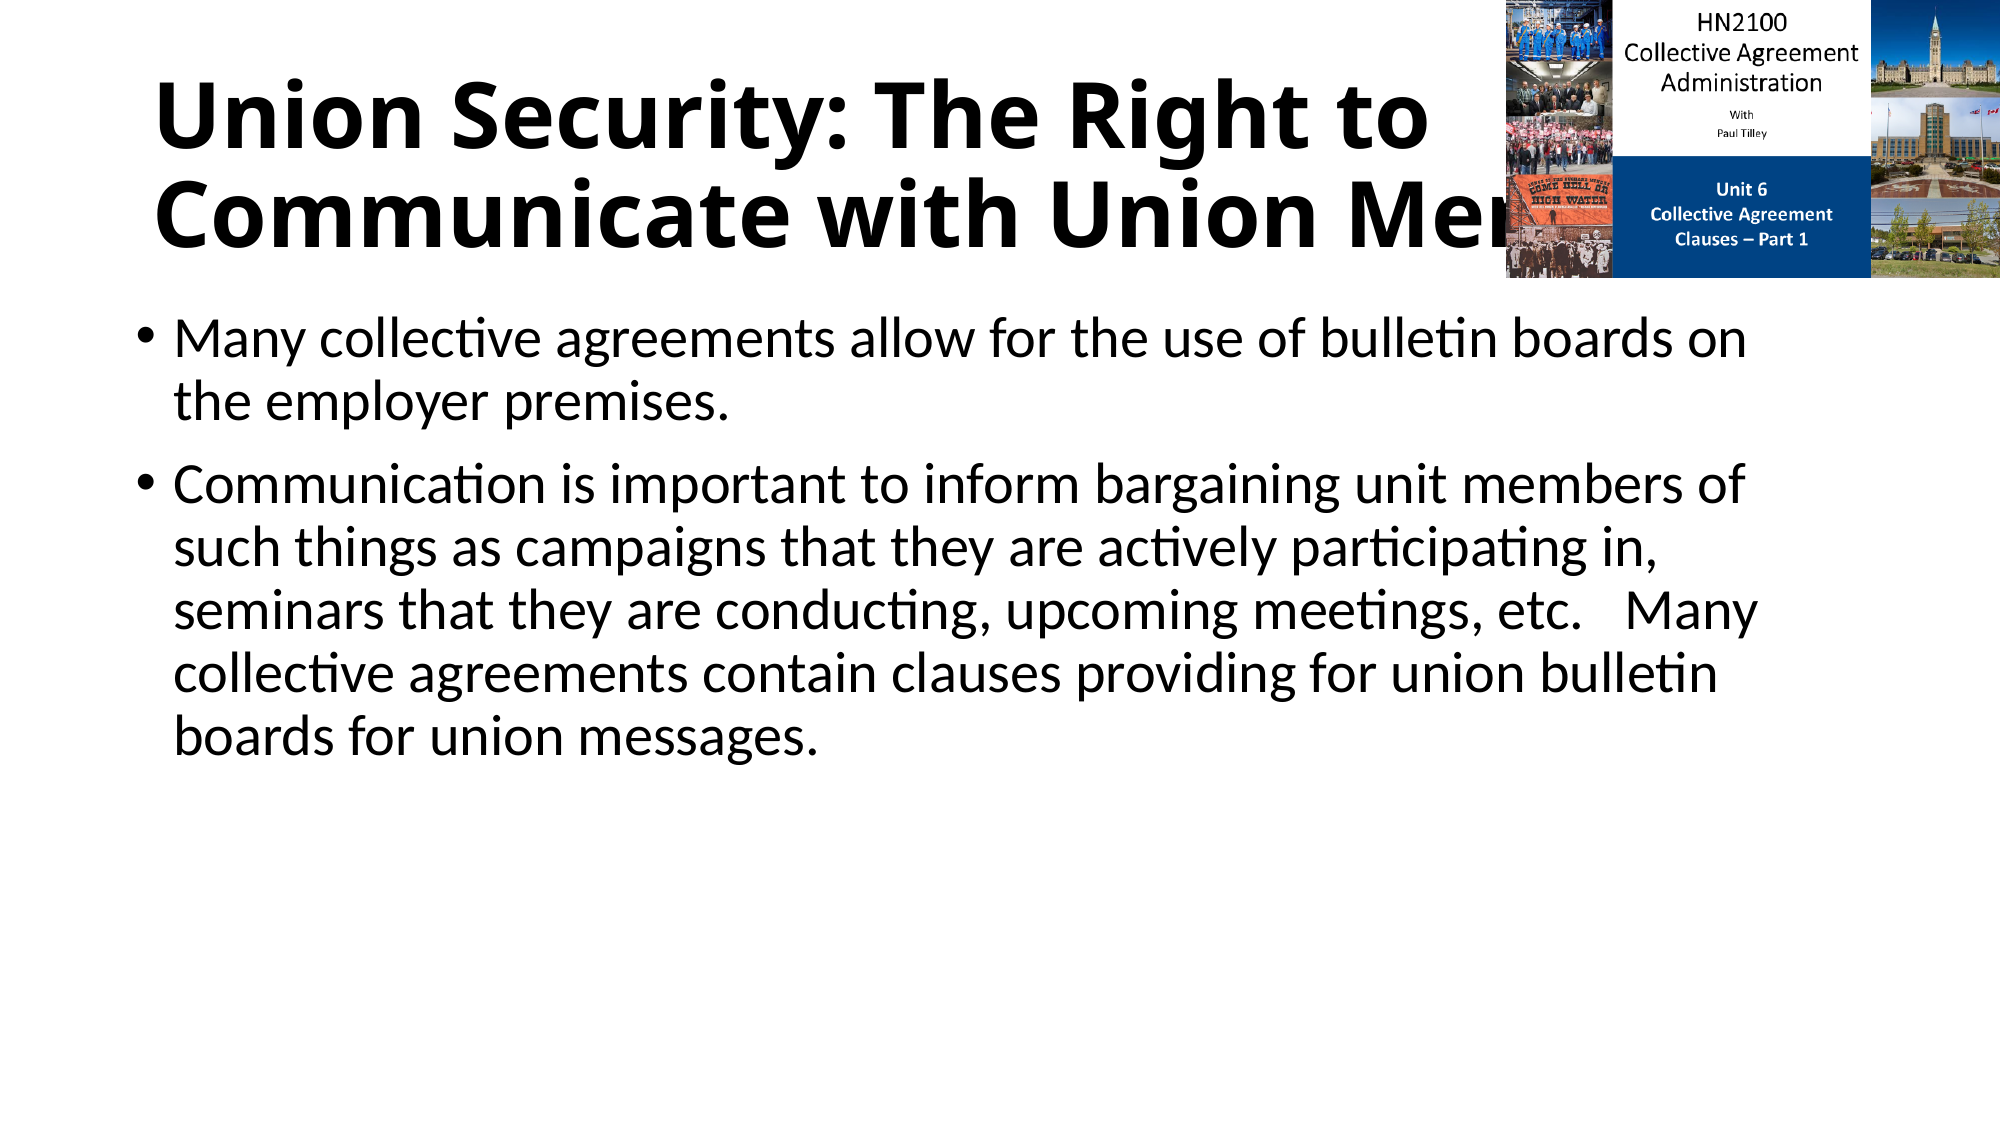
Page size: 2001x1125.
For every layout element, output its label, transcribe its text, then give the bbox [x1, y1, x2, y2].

picture [1506, 0, 2000, 278]
title Union Security: The Right to Communicate with Union Members [137, 59, 1506, 278]
list Many collective agreements allow for the use of bulletin boards on the employer premises. Communication is important to inform bargaining unit members of such things as campaigns that they are actively participating in, seminars that they are conducting, upcoming meetings, etc. Many collective agreements contain clauses providing for union bulletin boards for union messages. [120, 299, 1846, 1014]
